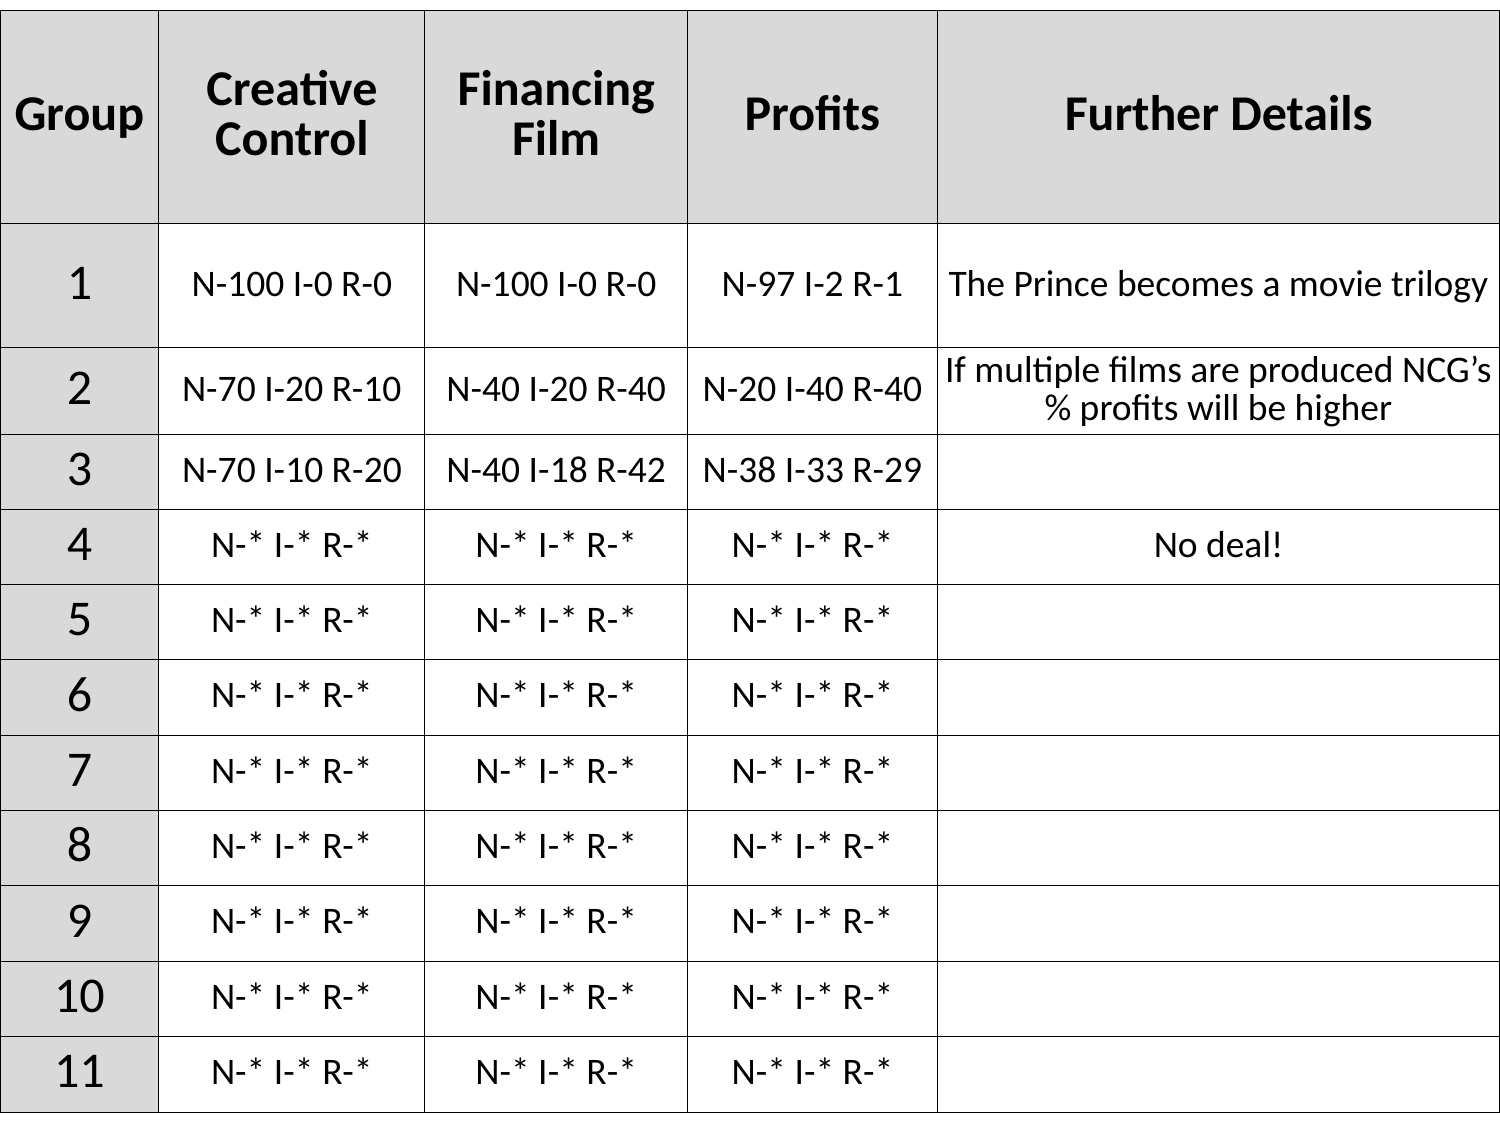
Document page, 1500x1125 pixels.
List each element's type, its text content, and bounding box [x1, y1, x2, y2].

table_cell N-* I-* R-* [425, 660, 687, 735]
table_cell N-* I-* R-* [425, 585, 687, 659]
table_cell N-* I-* R-* [688, 811, 937, 885]
table_cell The Prince becomes a movie trilogy [938, 224, 1499, 347]
table_cell N-40 I-18 R-42 [425, 435, 687, 509]
table_cell N-38 I-33 R-29 [688, 435, 937, 509]
table_cell [938, 660, 1499, 735]
table_cell 9 [1, 886, 158, 961]
table_cell 10 [1, 962, 158, 1036]
table_cell N-* I-* R-* [688, 1037, 937, 1112]
table_cell N-* I-* R-* [688, 660, 937, 735]
table_cell N-* I-* R-* [159, 962, 424, 1036]
table_cell N-* I-* R-* [425, 510, 687, 584]
table_cell [938, 736, 1499, 810]
table_cell [938, 962, 1499, 1036]
table_cell N-20 I-40 R-40 [688, 348, 937, 434]
table_cell 11 [1, 1037, 158, 1112]
table_cell N-* I-* R-* [425, 1037, 687, 1112]
table_cell N-* I-* R-* [159, 736, 424, 810]
table_cell 5 [1, 585, 158, 659]
table_cell N-* I-* R-* [159, 811, 424, 885]
table_cell [938, 435, 1499, 509]
table_cell [938, 886, 1499, 961]
table_cell 4 [1, 510, 158, 584]
table_cell 8 [1, 811, 158, 885]
table_cell N-* I-* R-* [425, 736, 687, 810]
table_cell N-* I-* R-* [688, 585, 937, 659]
table_cell N-* I-* R-* [159, 886, 424, 961]
table_cell [938, 585, 1499, 659]
table_cell If multiple films are produced NCG’s % profits will be higher [938, 348, 1499, 434]
table_cell N-* I-* R-* [425, 962, 687, 1036]
table_cell N-100 I-0 R-0 [425, 224, 687, 347]
table_cell N-* I-* R-* [688, 962, 937, 1036]
text_box [0, 1113, 1500, 1125]
table_header Group [1, 11, 158, 223]
table_cell N-* I-* R-* [159, 510, 424, 584]
table_cell N-* I-* R-* [159, 585, 424, 659]
table_header Profits [688, 11, 937, 223]
table_cell N-* I-* R-* [425, 811, 687, 885]
table_cell N-* I-* R-* [688, 510, 937, 584]
table_cell N-100 I-0 R-0 [159, 224, 424, 347]
table_cell N-40 I-20 R-40 [425, 348, 687, 434]
table_cell [938, 811, 1499, 885]
table_cell N-97 I-2 R-1 [688, 224, 937, 347]
table_cell N-* I-* R-* [425, 886, 687, 961]
table_cell N-* I-* R-* [688, 736, 937, 810]
table_cell N-* I-* R-* [159, 660, 424, 735]
table_cell N-* I-* R-* [688, 886, 937, 961]
table_cell 3 [1, 435, 158, 509]
table_cell No deal! [938, 510, 1499, 584]
table_header Further Details [938, 11, 1499, 223]
table_header Creative Control [159, 11, 424, 223]
table_cell [938, 1037, 1499, 1112]
table_cell N-* I-* R-* [159, 1037, 424, 1112]
table_header Financing Film [425, 11, 687, 223]
text_box [0, 0, 1500, 10]
table_cell 7 [1, 736, 158, 810]
table_cell 1 [1, 224, 158, 347]
table_cell N-70 I-20 R-10 [159, 348, 424, 434]
table_cell 6 [1, 660, 158, 735]
table_cell N-70 I-10 R-20 [159, 435, 424, 509]
table_cell 2 [1, 348, 158, 434]
